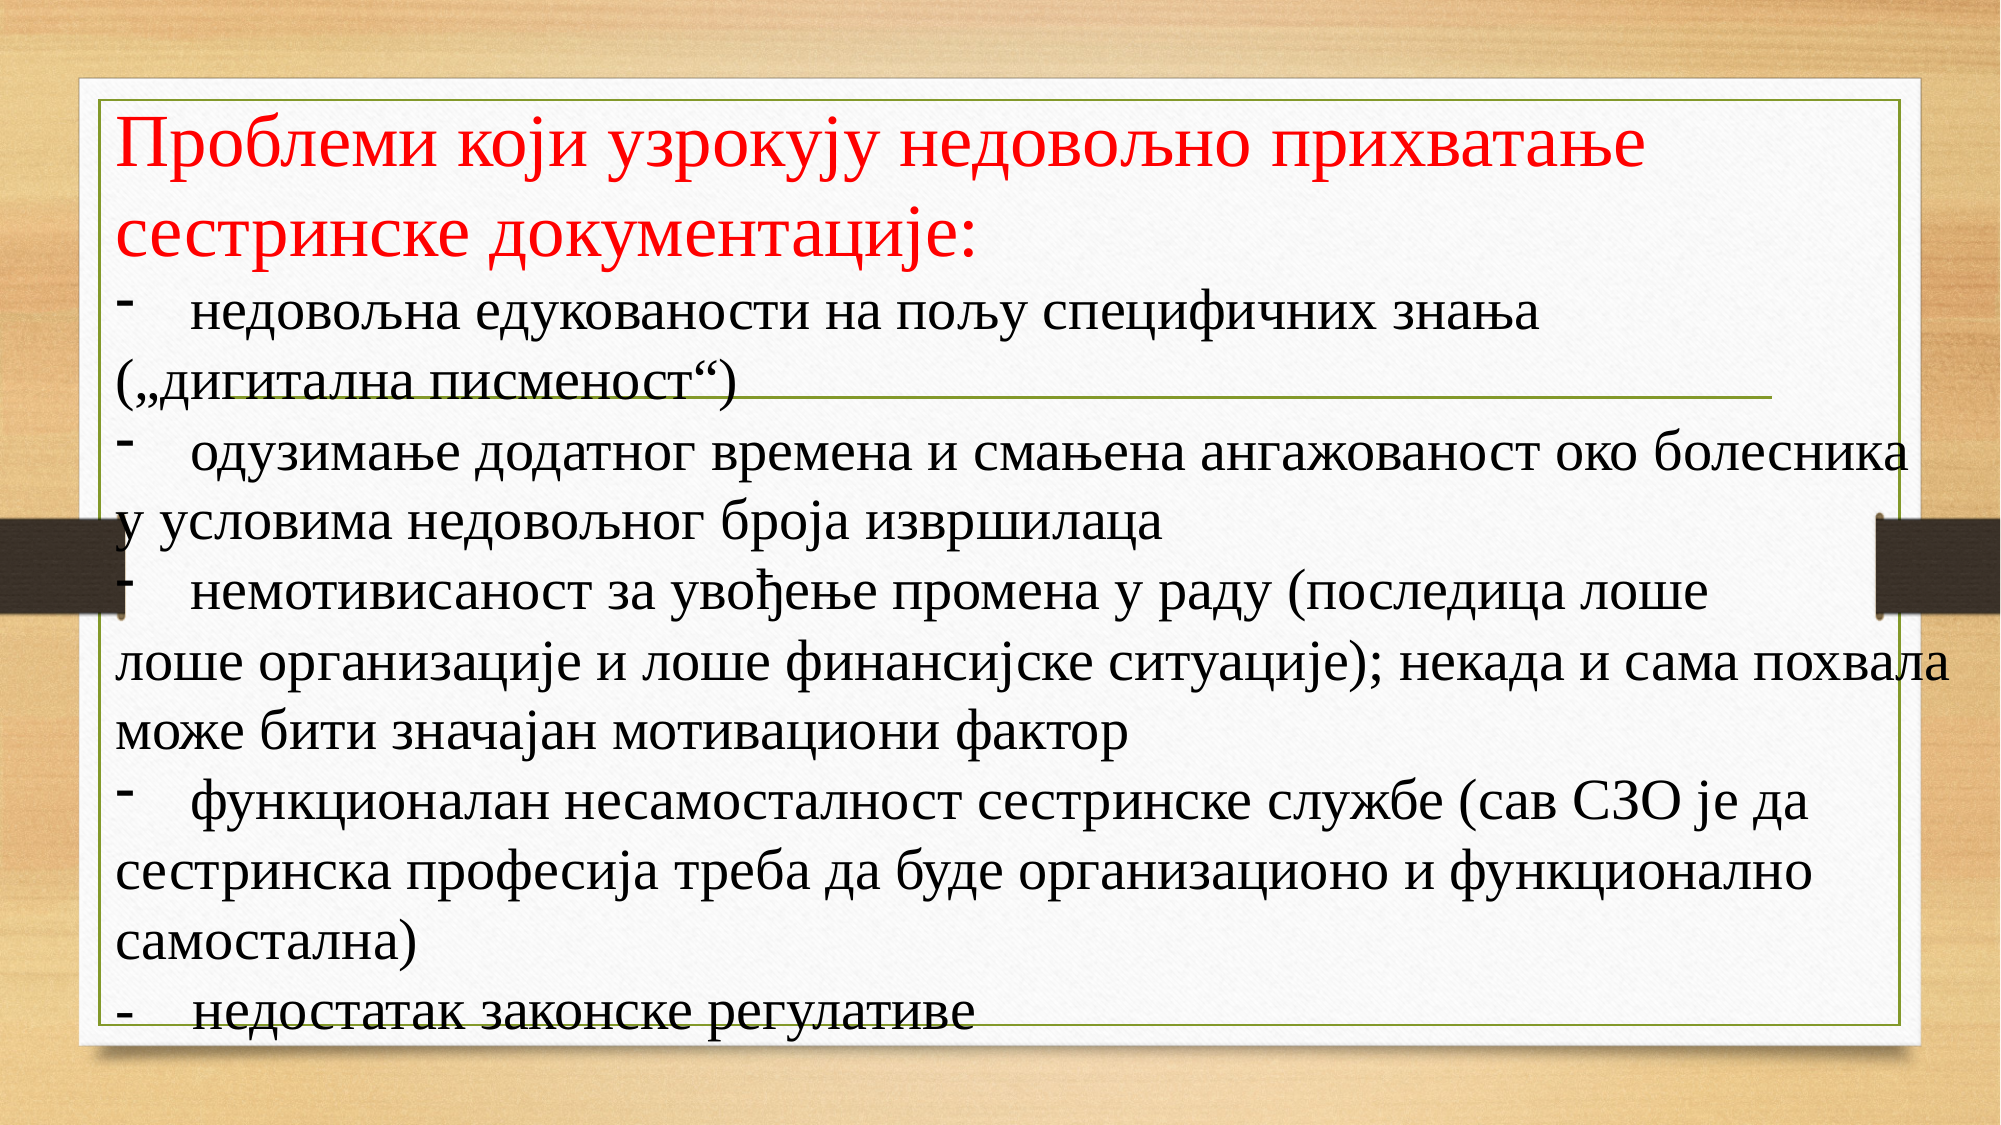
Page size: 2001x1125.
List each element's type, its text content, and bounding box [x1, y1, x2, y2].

text_box Проблеми који узрокују недовољно прихватање сестринске документације: недовољна едукованости на пољу специфичних знања („дигитална писменост“) одузимање додатног времена и смањена ангажованост око болесника у условима недовољног броја извршилаца немотивисаност за увођење промена у раду (последица лоше лоше организације и лоше финансијске ситуације); некада и сама похвала може бити значајан мотивациони фактор функционалан несамосталност сестринске службе (сав СЗО је да сестринска професија треба да буде организационо и функционално самостална) - недостатак законске регулативе [100, 109, 1852, 954]
picture [0, 0, 2001, 1125]
